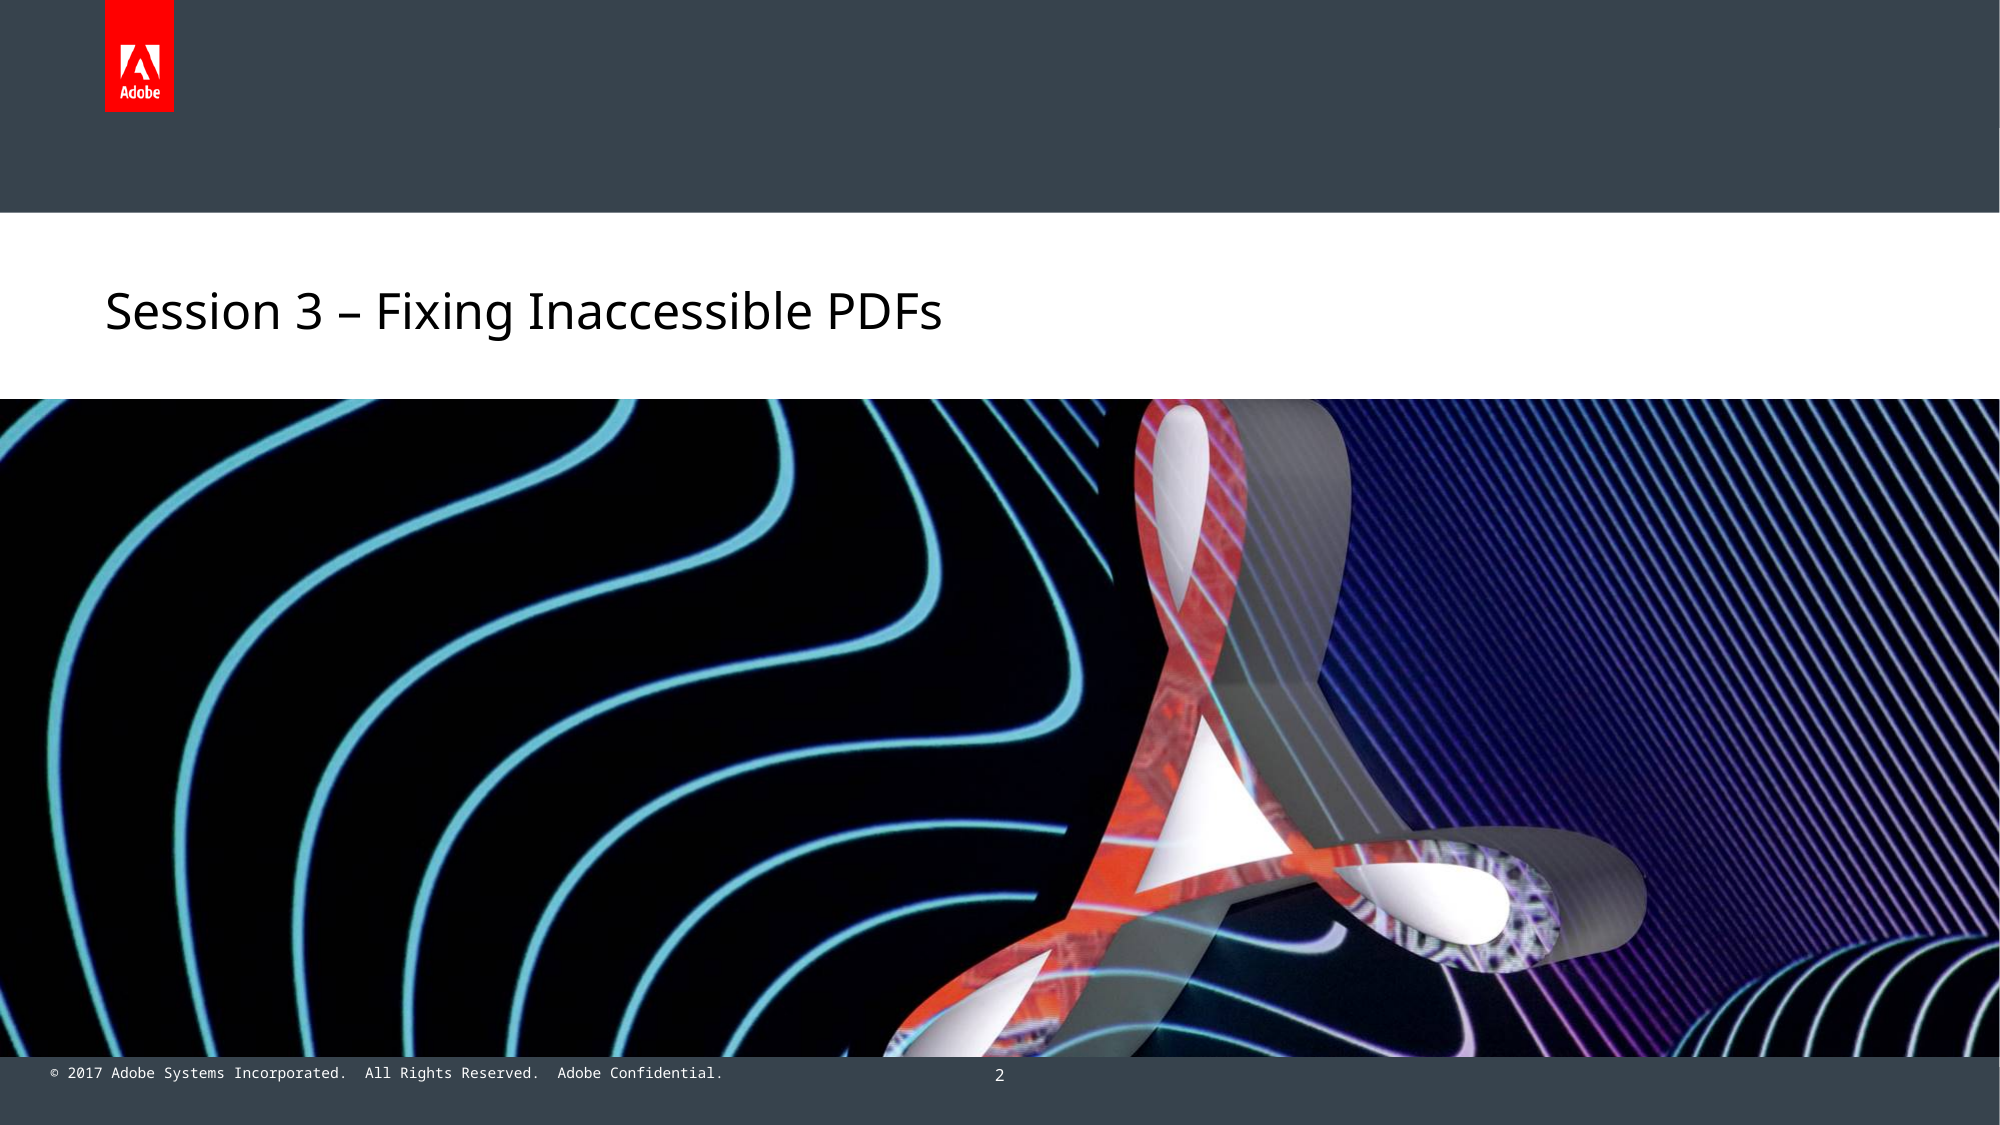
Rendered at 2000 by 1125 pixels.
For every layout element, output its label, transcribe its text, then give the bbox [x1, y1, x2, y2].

slide_number 2 [916, 1062, 1083, 1091]
picture [105, 0, 174, 112]
title Session 3 – Fixing Inaccessible PDFs [105, 278, 1897, 340]
picture [0, 399, 2000, 1057]
